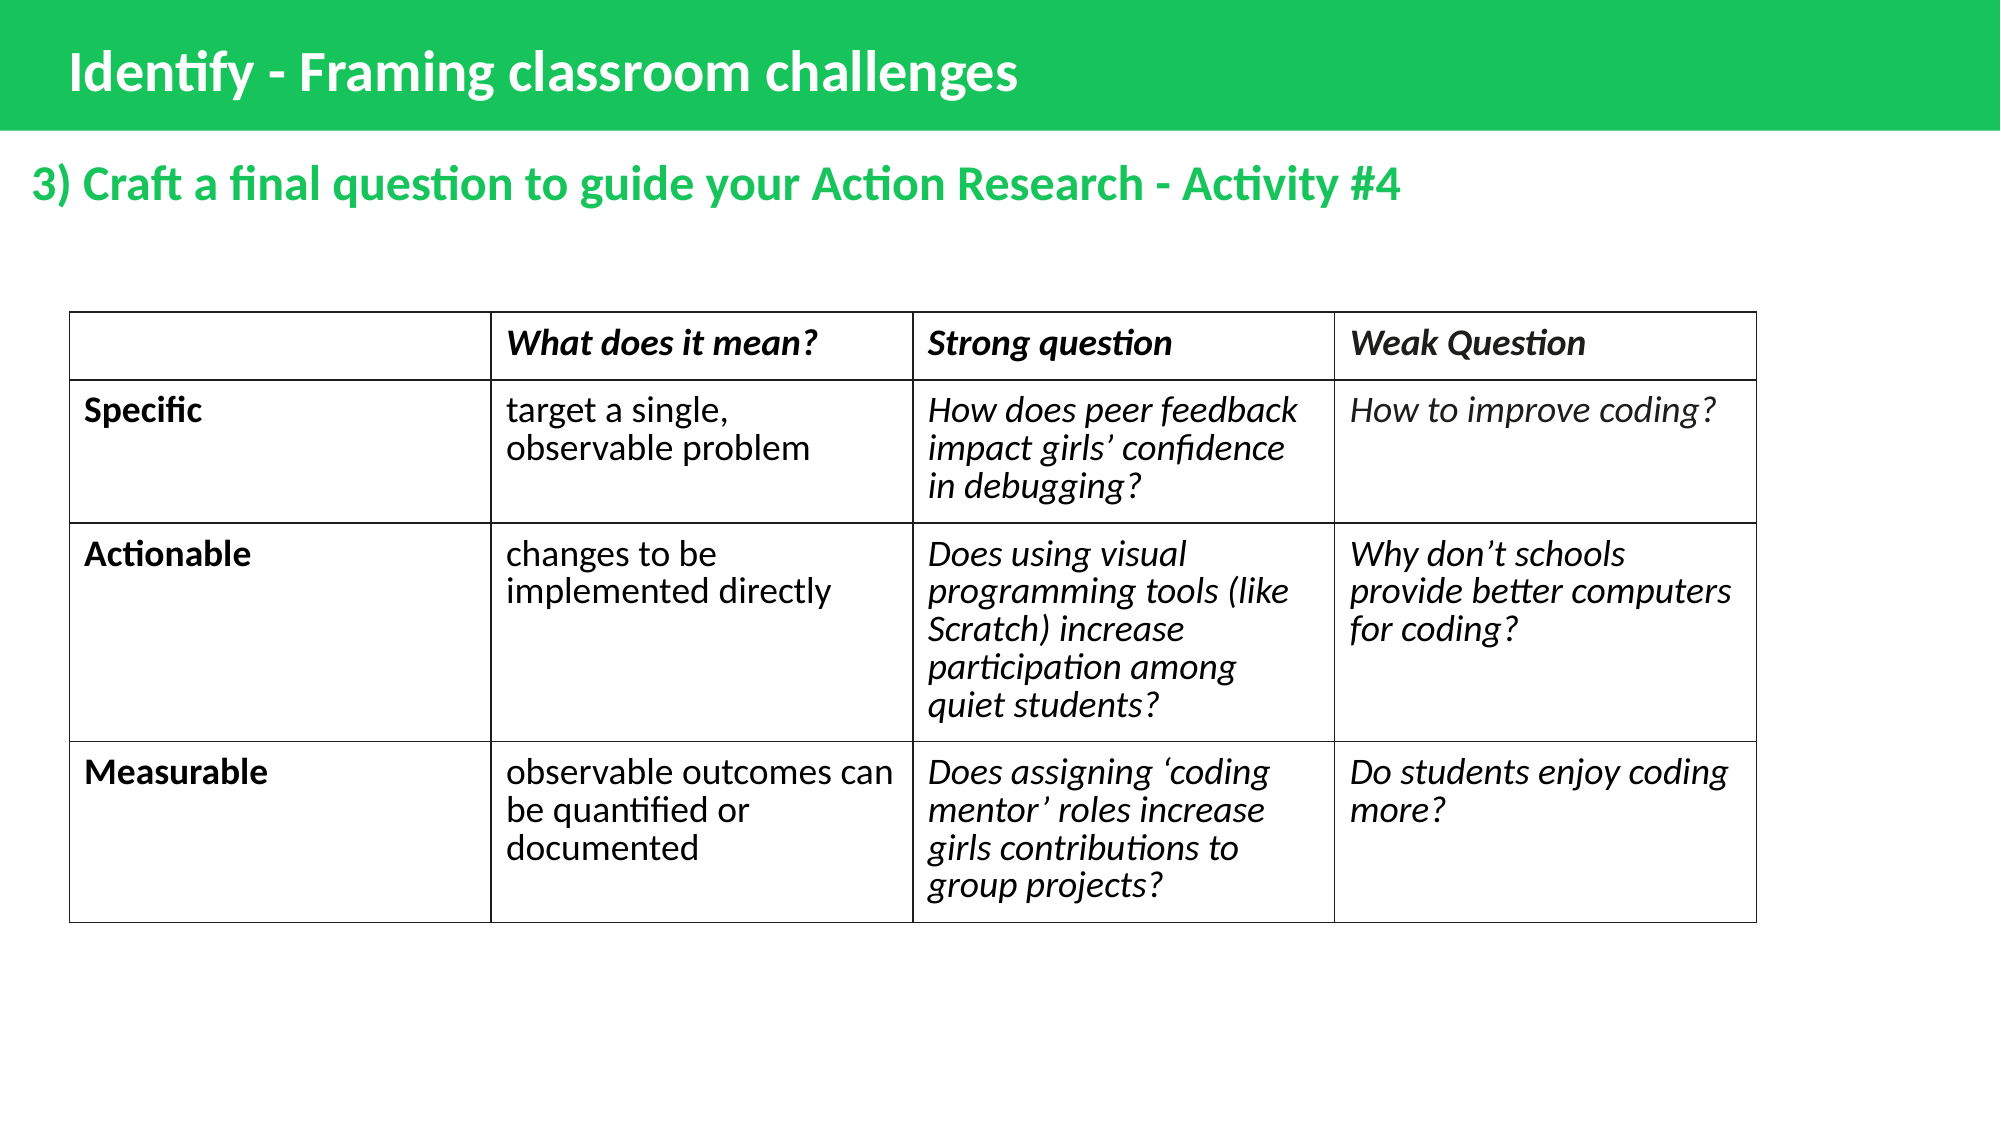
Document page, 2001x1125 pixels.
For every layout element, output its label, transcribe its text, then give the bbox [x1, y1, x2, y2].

list 3) Craft a final question to guide your Action Research - Activity #4 [16, 176, 1976, 267]
table_header [70, 313, 490, 379]
table_cell Specific [70, 381, 490, 522]
table_cell Does assigning ‘coding mentor’ roles increase girls contributions to group projects? [914, 742, 1334, 922]
table_header Weak Question [1335, 313, 1756, 379]
table_cell changes to be implemented directly [492, 524, 912, 741]
title Identify - Framing classroom challenges [16, 13, 1976, 131]
table_cell Actionable [70, 524, 490, 741]
table_cell Does using visual programming tools (like Scratch) increase participation among quiet students? [914, 524, 1334, 741]
table_header Strong question [914, 313, 1334, 379]
table_cell target a single, observable problem [492, 381, 912, 522]
table_cell Measurable [70, 742, 490, 922]
table_cell observable outcomes can be quantified or documented [492, 742, 912, 922]
table_cell How does peer feedback impact girls’ confidence in debugging? [914, 381, 1334, 522]
table_header What does it mean? [492, 313, 912, 379]
table_cell How to improve coding? [1335, 381, 1756, 522]
table_cell Why don’t schools provide better computers for coding? [1335, 524, 1756, 741]
table_cell Do students enjoy coding more? [1335, 742, 1756, 922]
